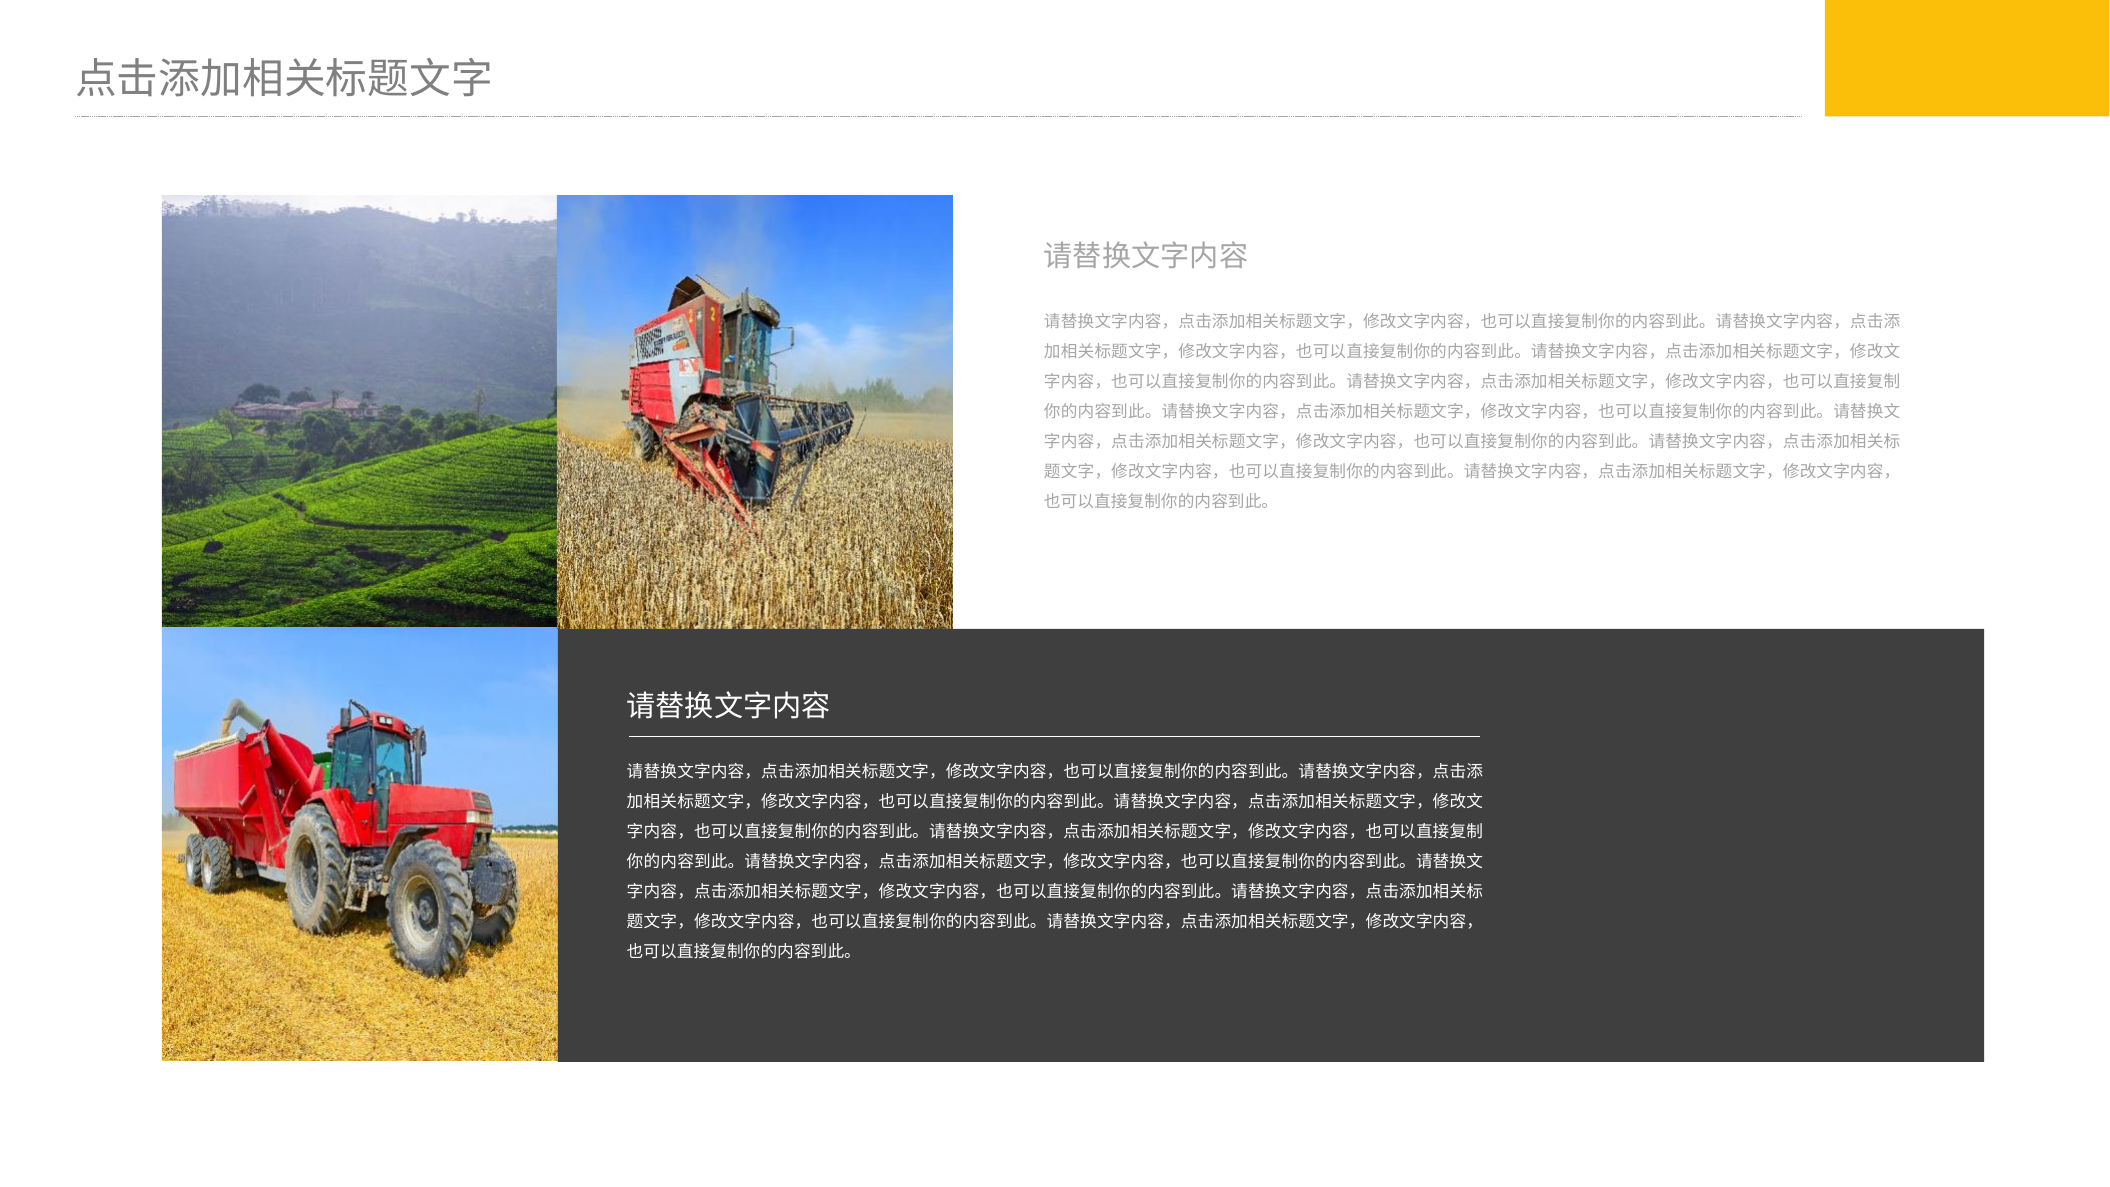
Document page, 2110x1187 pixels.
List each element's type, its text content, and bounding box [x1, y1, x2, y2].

text_box 请替换文字内容 [610, 679, 916, 739]
text_box 请替换文字内容，点击添加相关标题文字，修改文字内容，也可以直接复制你的内容到此。请替换文字内容，点击添加相关标题文字，修改文字内容，也可以直接复制你的内容到此。请替换文字内容，点击添加相关标题文字，修改文字内容，也可以直接复制你的内容到此。请替换文字内容，点击添加相关标题文字，修改文字内容，也可以直接复制你的内容到此。请替换文字内容，点击添加相关标题文字，修改文字内容，也可以直接复制你的内容到此。请替换文字内容，点击添加相关标题文字，修改文字内容，也可以直接复制你的内容到此。请替换文字内容，点击添加相关标题文字，修改文字内容，也可以直接复制你的内容到此。请替换文字内容，点击添加相关标题文字，修改文字内容，也可以直接复制你的内容到此。 [1028, 293, 1917, 537]
text_box 请替换文字内容，点击添加相关标题文字，修改文字内容，也可以直接复制你的内容到此。请替换文字内容，点击添加相关标题文字，修改文字内容，也可以直接复制你的内容到此。请替换文字内容，点击添加相关标题文字，修改文字内容，也可以直接复制你的内容到此。请替换文字内容，点击添加相关标题文字，修改文字内容，也可以直接复制你的内容到此。请替换文字内容，点击添加相关标题文字，修改文字内容，也可以直接复制你的内容到此。请替换文字内容，点击添加相关标题文字，修改文字内容，也可以直接复制你的内容到此。请替换文字内容，点击添加相关标题文字，修改文字内容，也可以直接复制你的内容到此。请替换文字内容，点击添加相关标题文字，修改文字内容，也可以直接复制你的内容到此。 [610, 743, 1500, 987]
text_box [161, 627, 557, 1062]
text_box 请替换文字内容 [1027, 229, 1333, 289]
text_box 点击添加相关标题文字 [59, 44, 563, 107]
text_box [557, 628, 1985, 1062]
text_box [161, 195, 556, 627]
text_box [556, 195, 954, 630]
